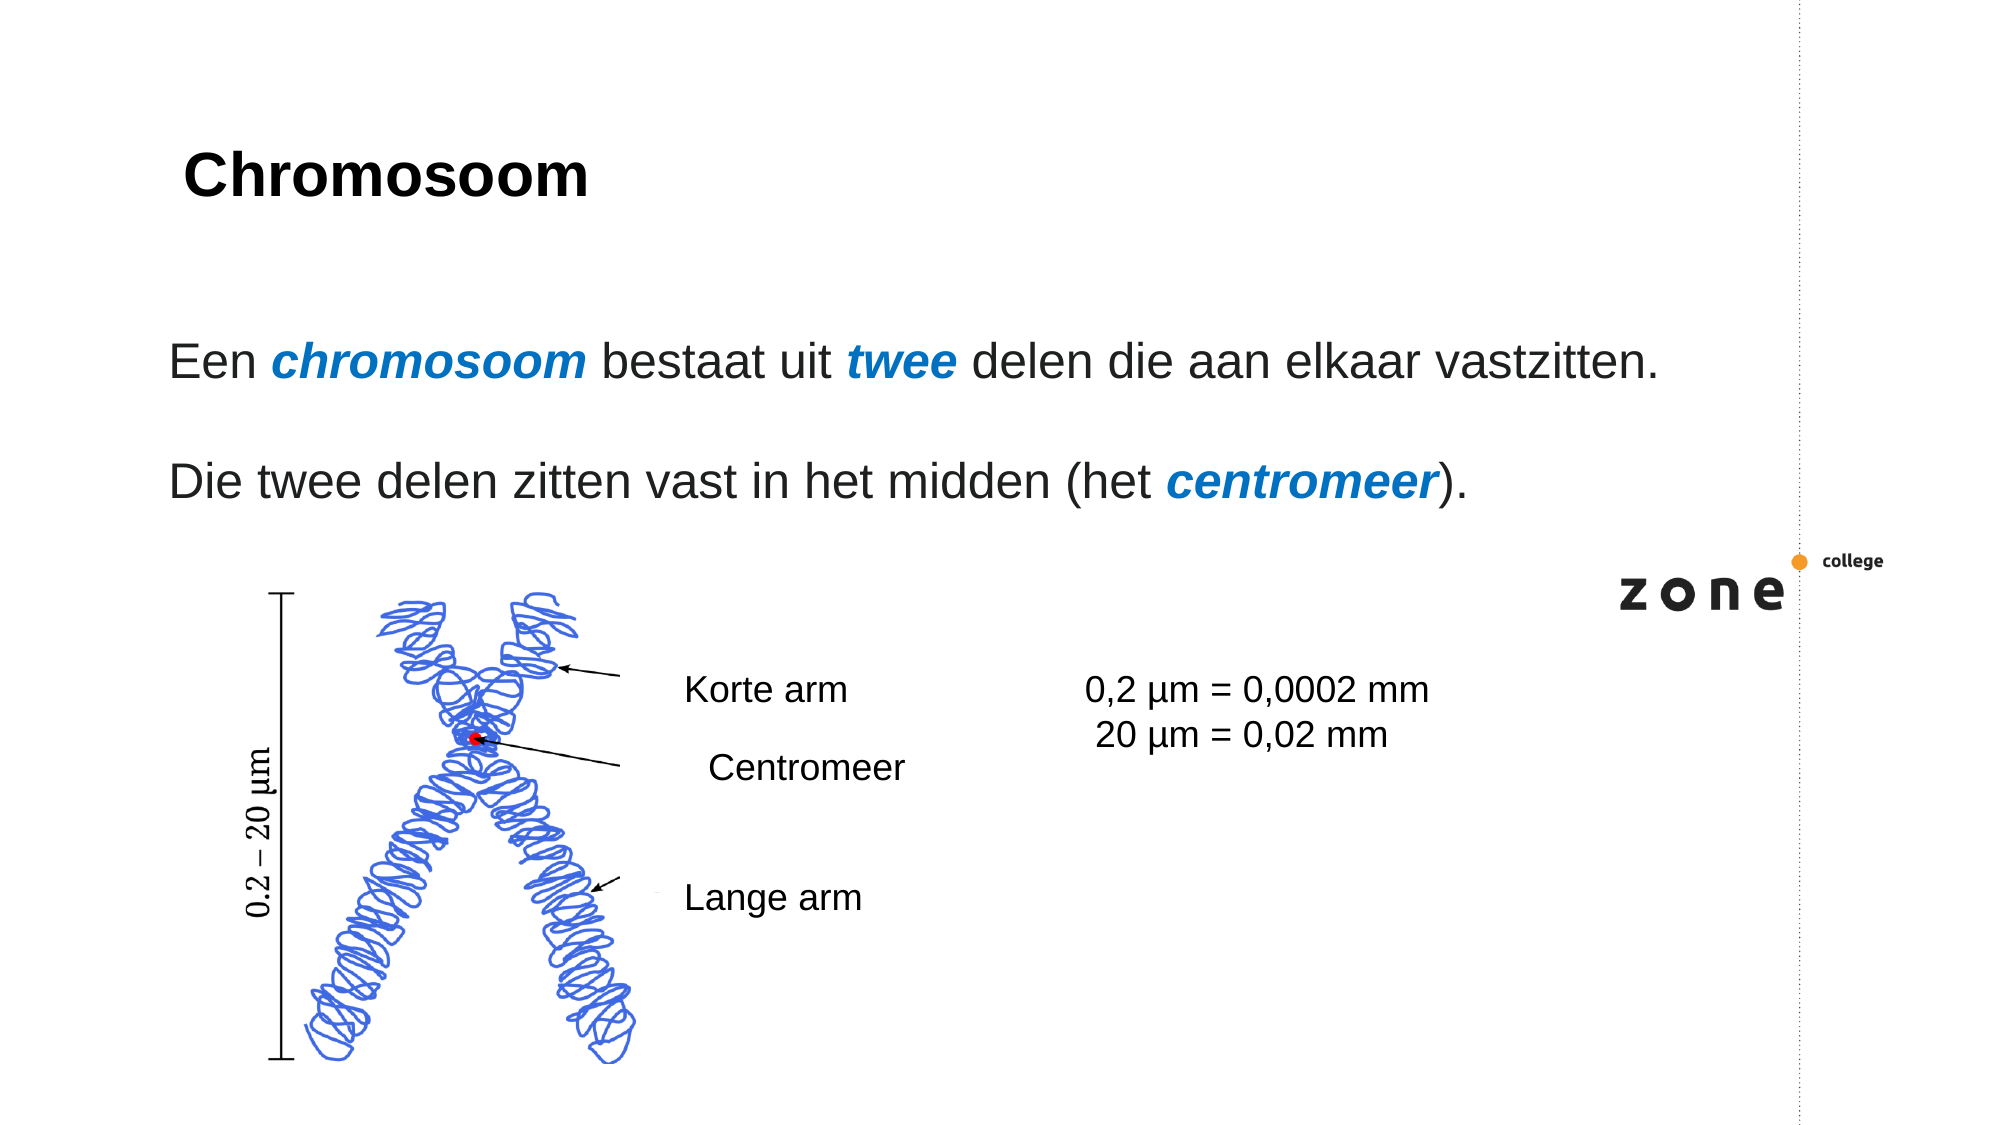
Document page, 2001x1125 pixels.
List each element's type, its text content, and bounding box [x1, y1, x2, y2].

text_box 0,2 µm = 0,0002 mm 20 µm = 0,02 mm [1069, 657, 1685, 763]
text_box Lange arm [715, 865, 932, 926]
picture [211, 583, 715, 1125]
text_box Korte arm [715, 657, 915, 718]
text_box Chromosoom [169, 126, 1112, 217]
text_box Centromeer [715, 735, 995, 795]
picture [1596, 0, 2001, 1125]
text_box Een chromosoom bestaat uit twee delen die aan elkaar vastzitten. Die twee delen zitten vast in het midden (het centromeer). [153, 321, 1760, 516]
